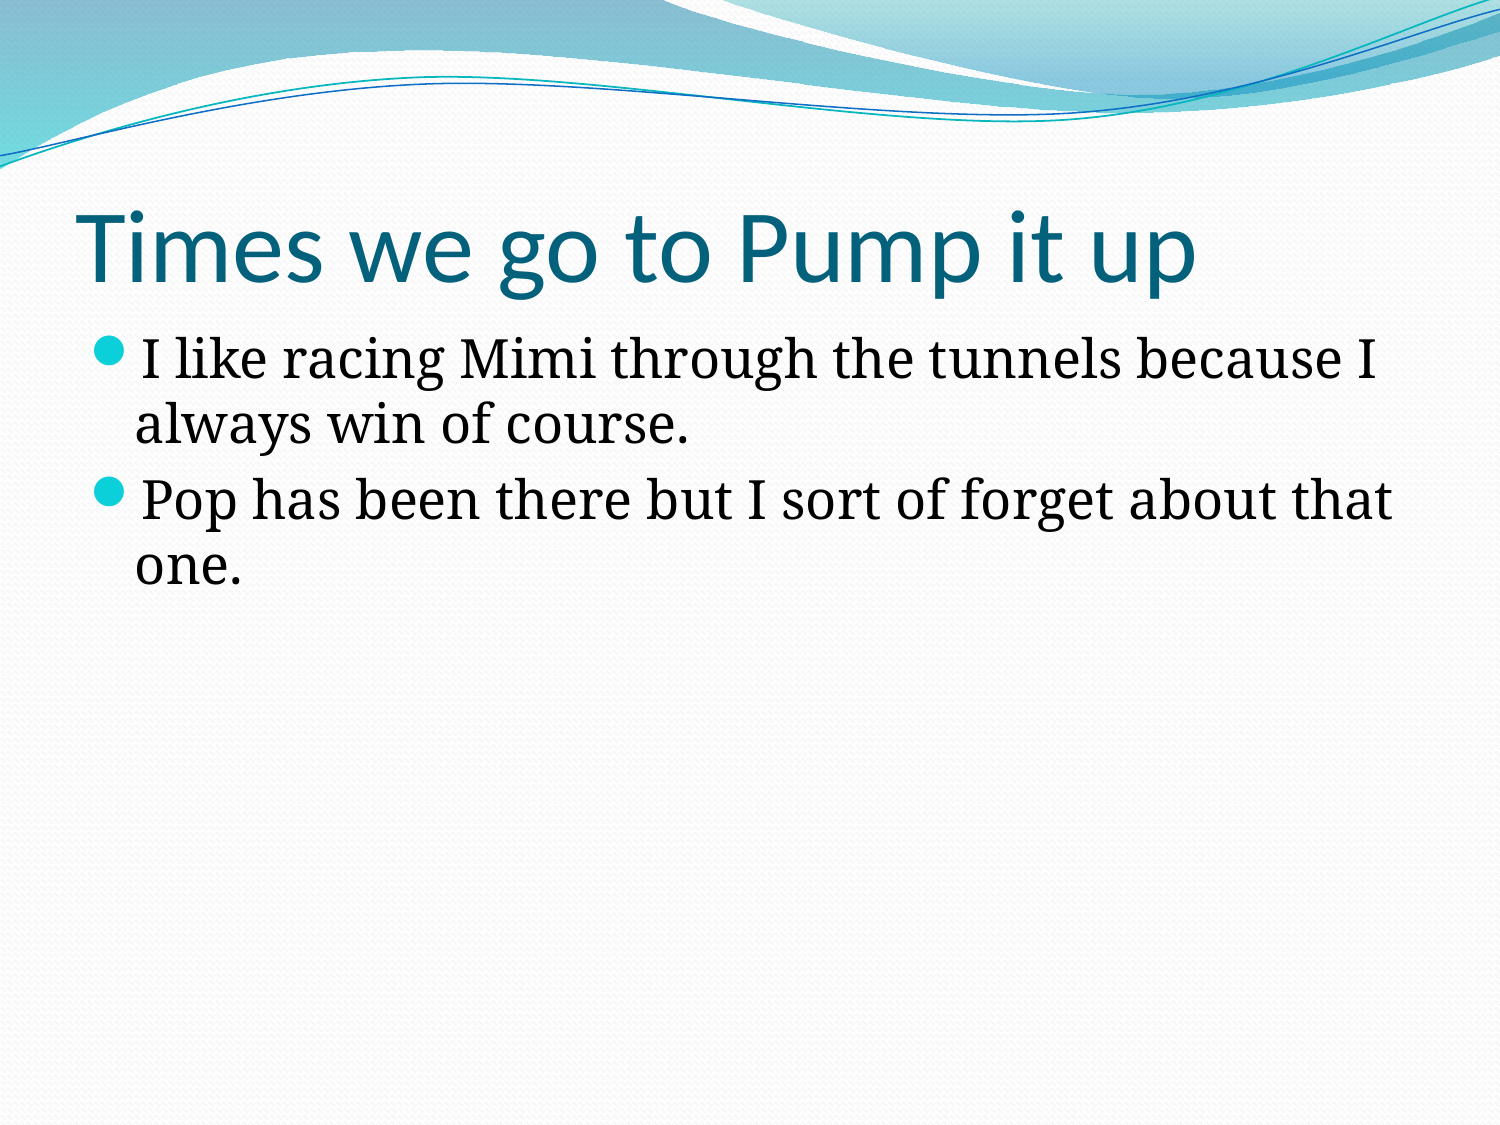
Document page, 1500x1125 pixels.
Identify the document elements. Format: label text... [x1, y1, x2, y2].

title Times we go to Pump it up [75, 115, 1425, 303]
list I like racing Mimi through the tunnels because I always win of course. Pop has been there but I sort of forget about that one. [75, 317, 1425, 1038]
